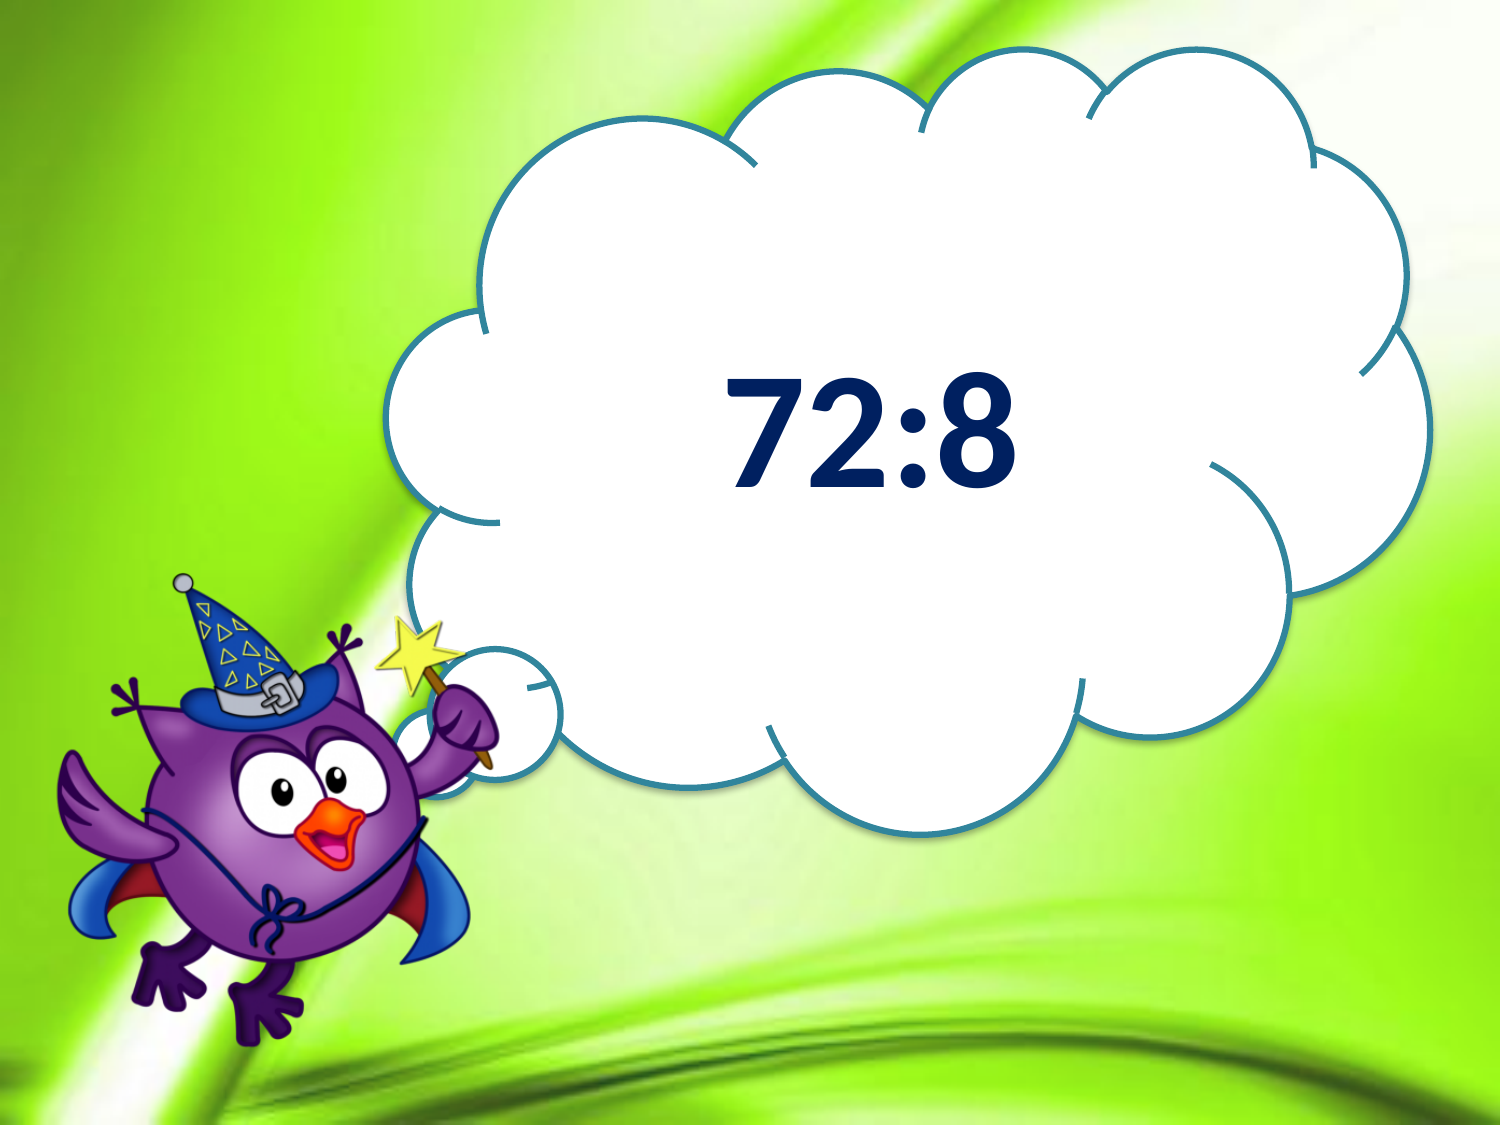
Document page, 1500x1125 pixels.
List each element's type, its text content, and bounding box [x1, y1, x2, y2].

text_box 72:8 [383, 47, 1433, 837]
picture [34, 556, 516, 1067]
